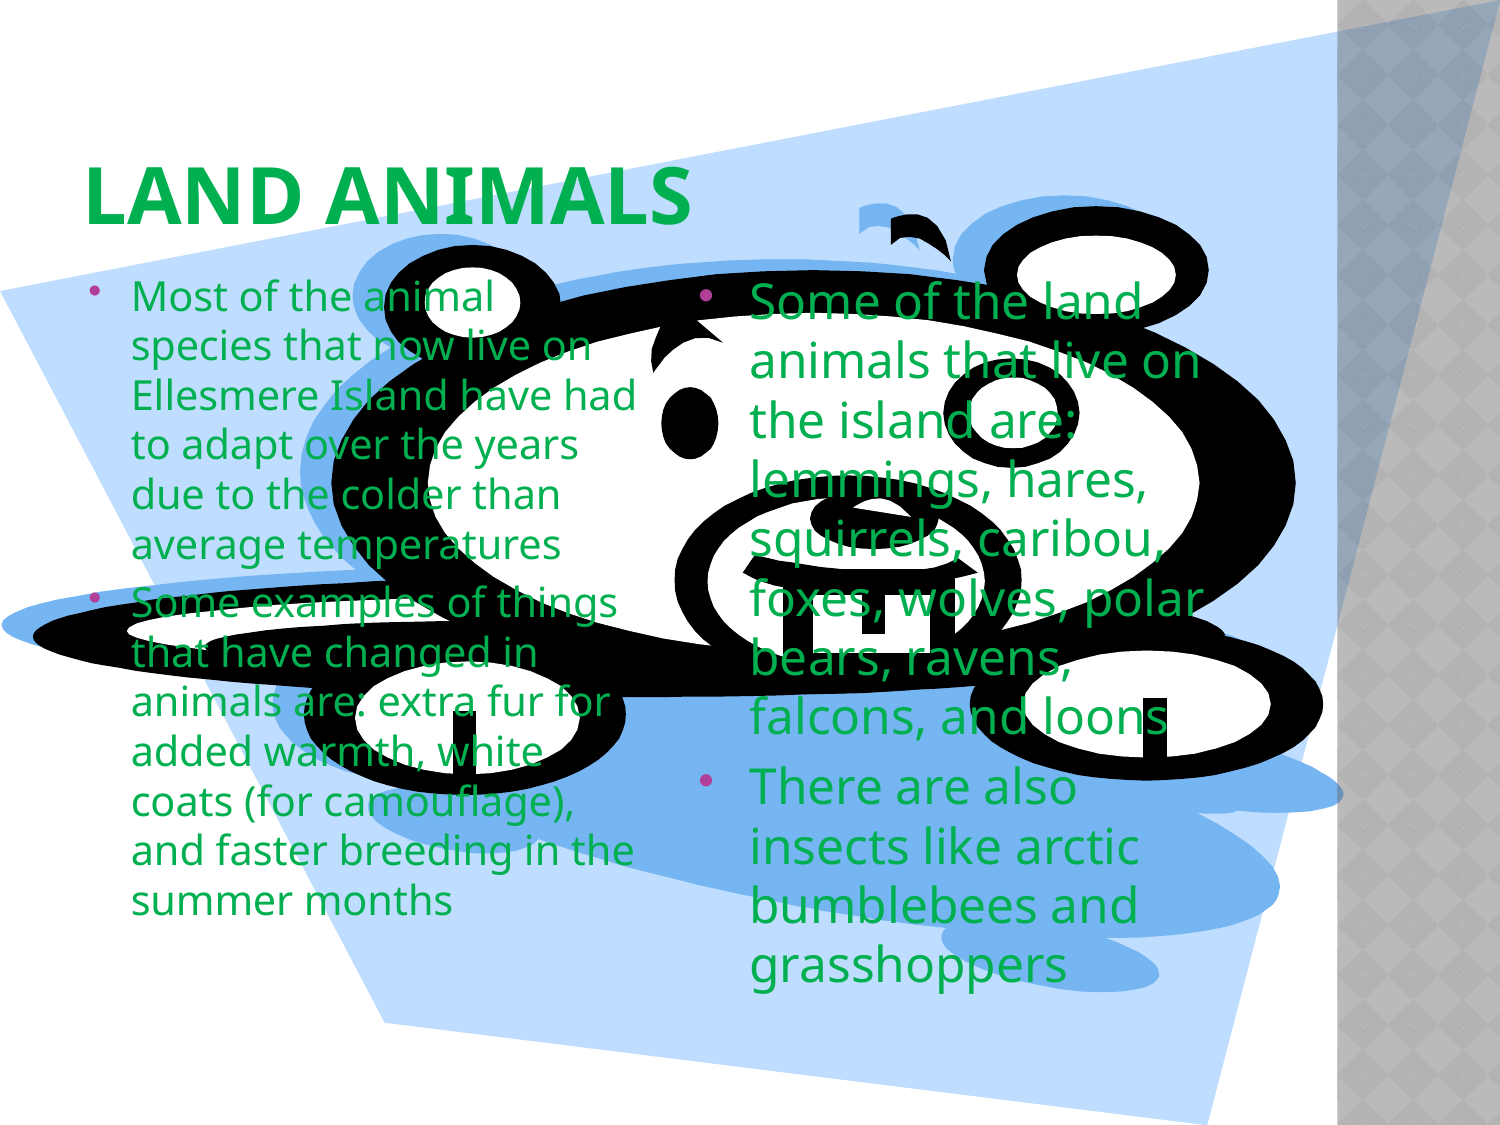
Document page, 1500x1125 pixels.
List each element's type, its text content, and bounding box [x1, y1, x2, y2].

title Land Animals [75, 52, 1263, 240]
list Some of the land animals that live on the island are: lemmings, hares, squirrels, caribou, foxes, wolves, polar bears, ravens, falcons, and loons There are also insects like arctic bumblebees and grasshoppers [685, 262, 1263, 1005]
list Most of the animal species that now live on Ellesmere Island have had to adapt over the years due to the colder than average temperatures Some examples of things that have changed in animals are: extra fur for added warmth, white coats (for camouflage), and faster breeding in the summer months [75, 262, 653, 1005]
